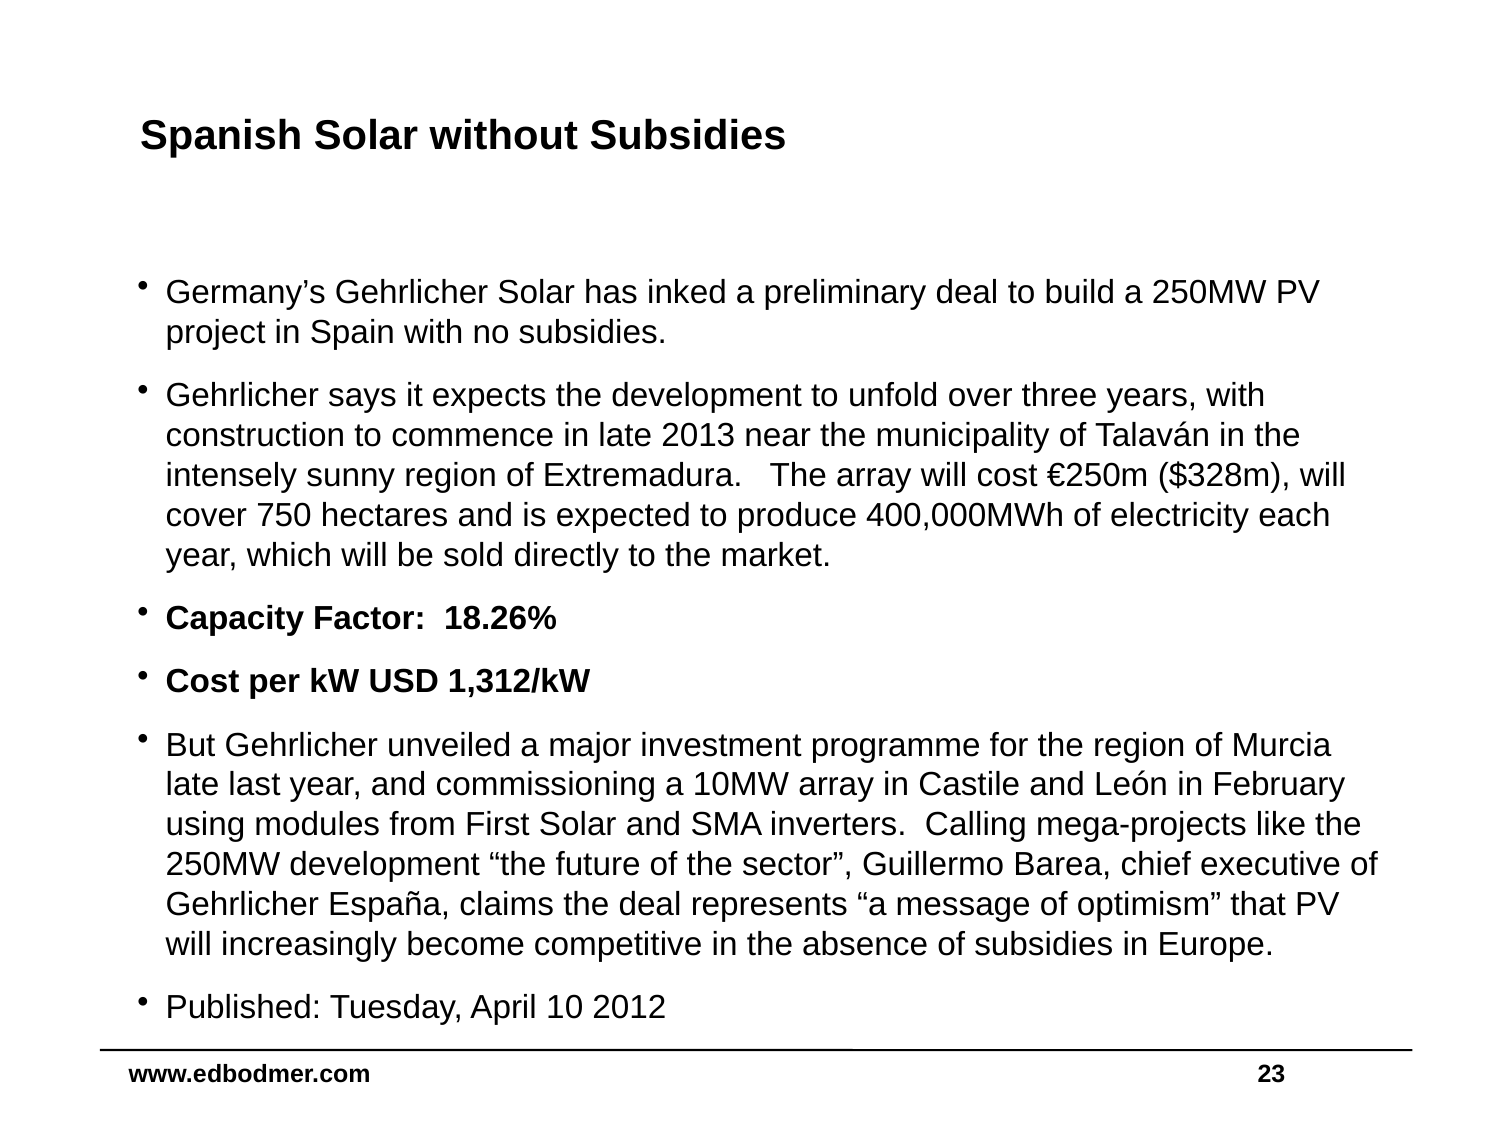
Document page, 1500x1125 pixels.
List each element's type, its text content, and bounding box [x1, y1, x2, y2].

list Germany’s Gehrlicher Solar has inked a preliminary deal to build a 250MW PV project in Spain with no subsidies. Gehrlicher says it expects the development to unfold over three years, with construction to commence in late 2013 near the municipality of Talaván in the intensely sunny region of Extremadura. The array will cost €250m ($328m), will cover 750 hectares and is expected to produce 400,000MWh of electricity each year, which will be sold directly to the market. Capacity Factor: 18.26% Cost per kW USD 1,312/kW But Gehrlicher unveiled a major investment programme for the region of Murcia late last year, and commissioning a 10MW array in Castile and León in February using modules from First Solar and SMA inverters. Calling mega-projects like the 250MW development “the future of the sector”, Guillermo Barea, chief executive of Gehrlicher España, claims the deal represents “a message of optimism” that PV will increasingly become competitive in the absence of subsidies in Europe. Published: Tuesday, April 10 2012 [112, 262, 1401, 1026]
title Spanish Solar without Subsidies [124, 99, 1288, 226]
